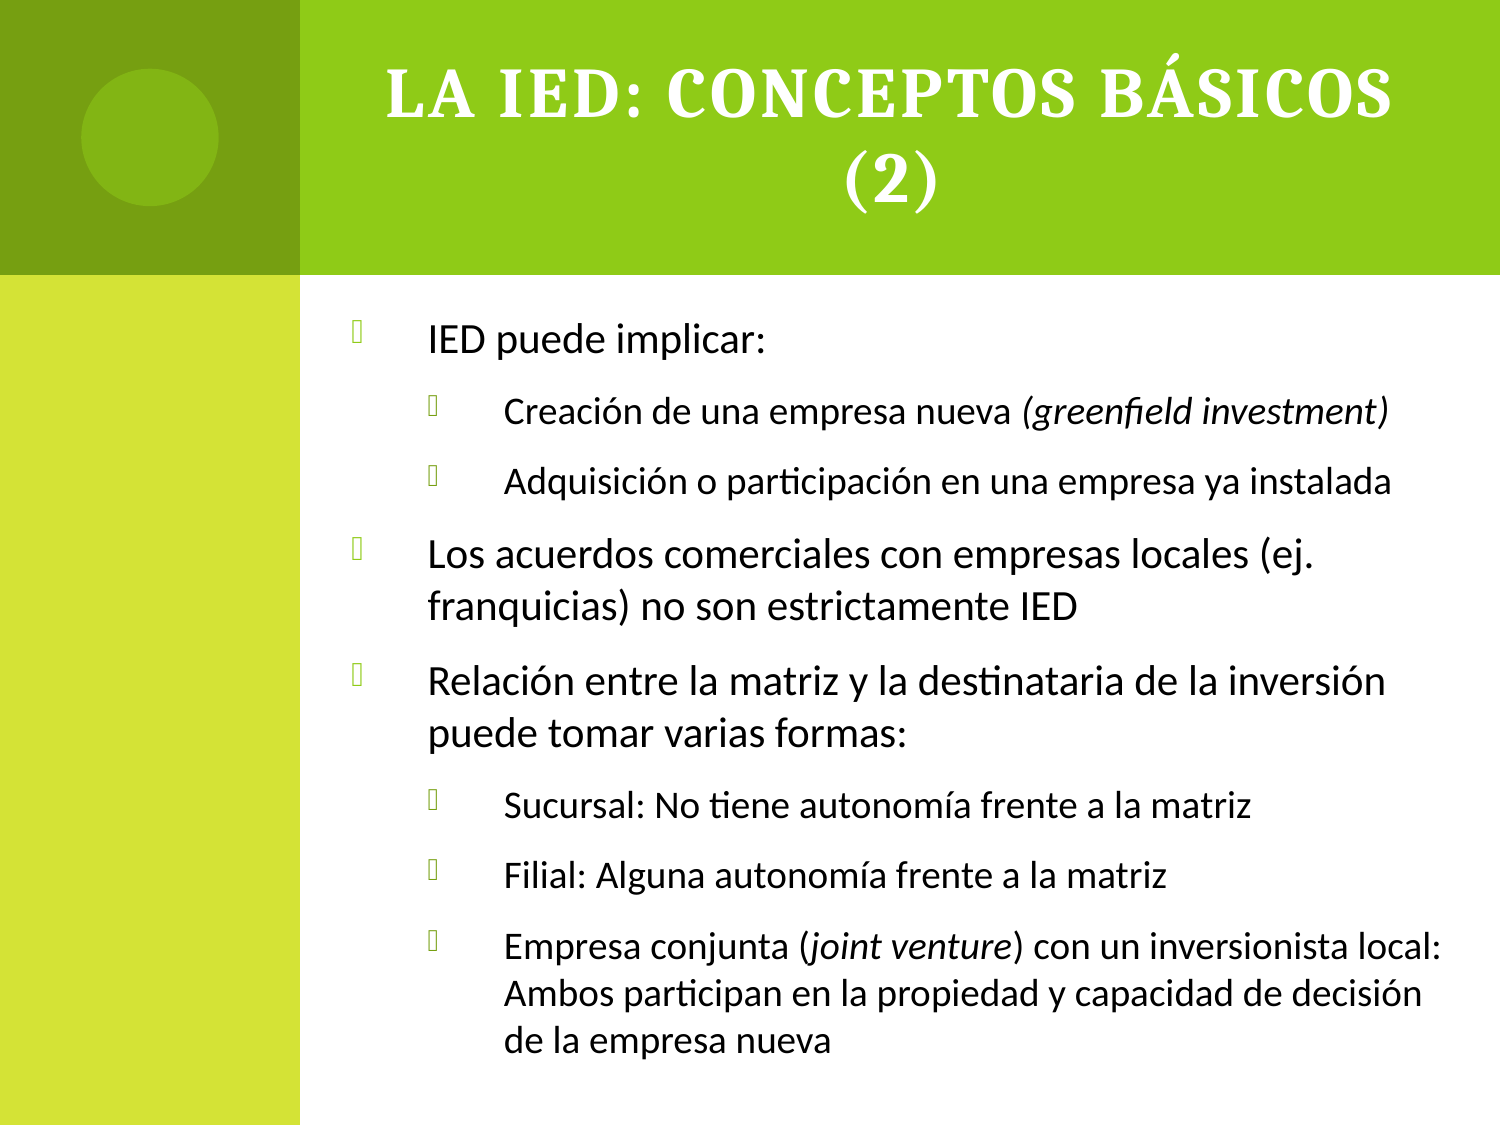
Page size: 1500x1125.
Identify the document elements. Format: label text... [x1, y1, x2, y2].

list IED puede implicar: Creación de una empresa nueva (greenfield investment) Adquisición o participación en una empresa ya instalada Los acuerdos comerciales con empresas locales (ej. franquicias) no son estrictamente IED Relación entre la matriz y la destinataria de la inversión puede tomar varias formas: Sucursal: No tiene autonomía frente a la matriz Filial: Alguna autonomía frente a la matriz Empresa conjunta (joint venture) con un inversionista local: Ambos participan en la propiedad y capacidad de decisión de la empresa nueva [336, 302, 1459, 1083]
title La IED: Conceptos básicos (2) [336, 37, 1447, 225]
